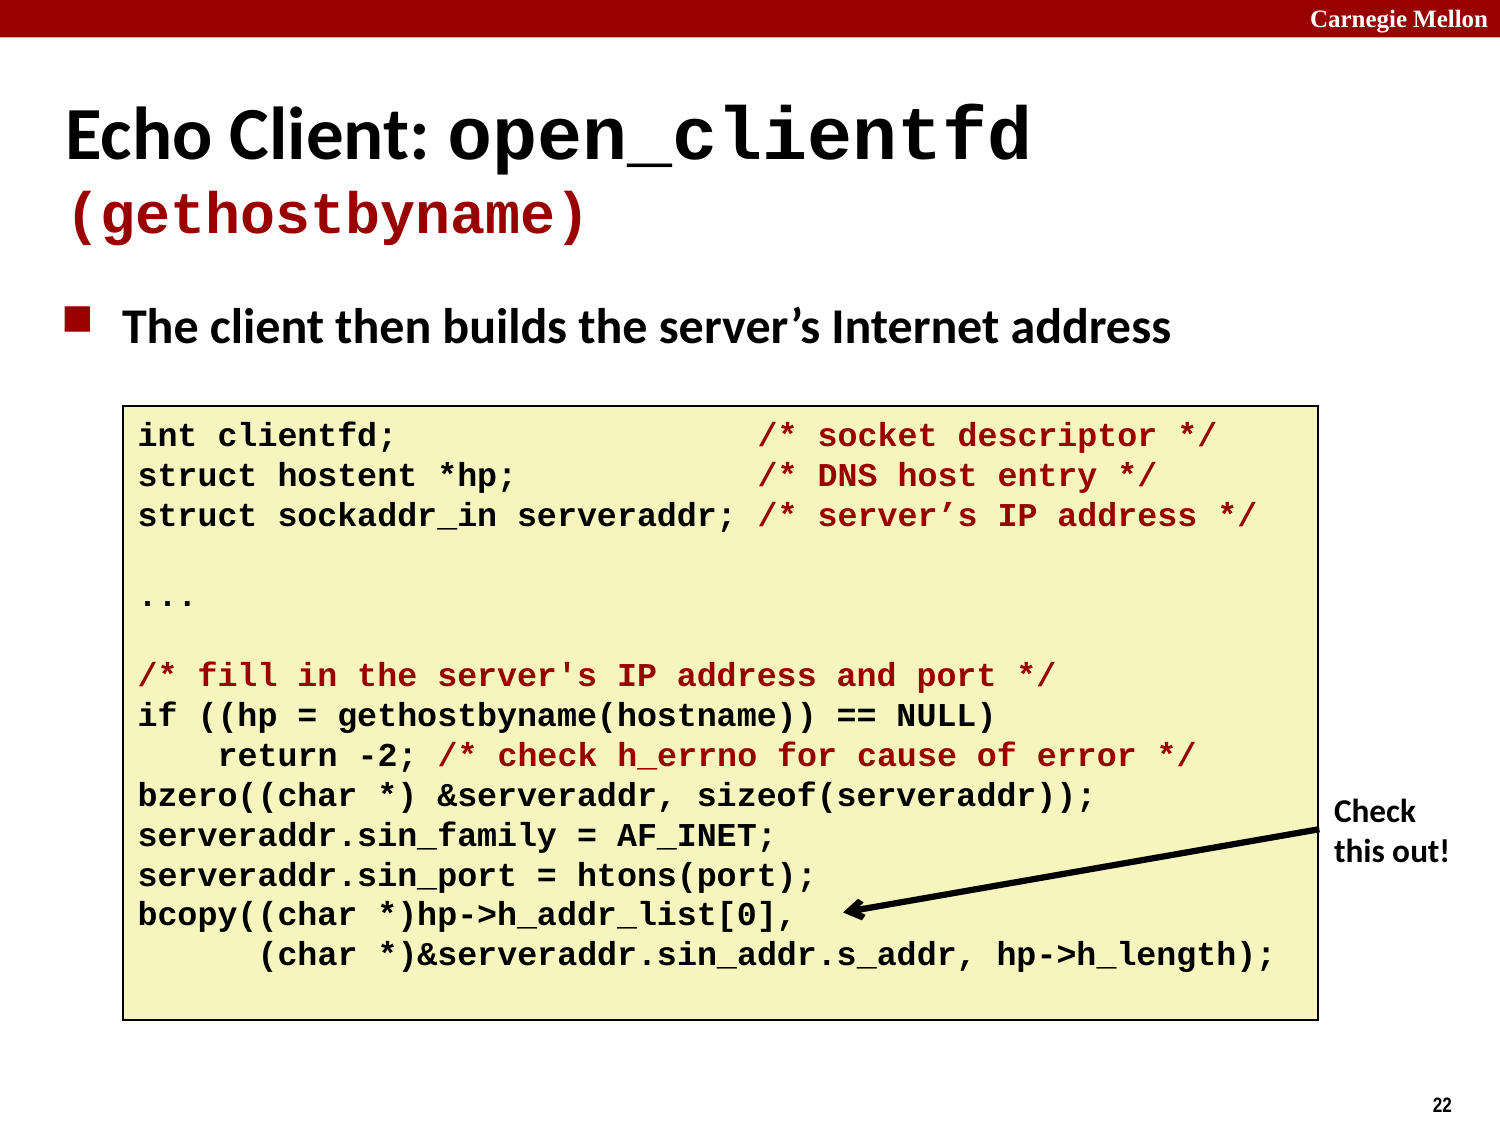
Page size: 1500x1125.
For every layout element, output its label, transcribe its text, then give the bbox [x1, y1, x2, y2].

text_box int clientfd; /* socket descriptor */ struct hostent *hp; /* DNS host entry */ struct sockaddr_in serveraddr; /* server’s IP address */ ... /* fill in the server's IP address and port */ if ((hp = gethostbyname(hostname)) == NULL) return -2; /* check h_errno for cause of error */ bzero((char *) &serveraddr, sizeof(serveraddr)); serveraddr.sin_family = AF_INET; serveraddr.sin_port = htons(port); bcopy((char *)hp->h_addr_list[0], (char *)&serveraddr.sin_addr.s_addr, hp->h_length); [123, 406, 1319, 1020]
text_box Check this out! [1319, 781, 1466, 877]
list The client then builds the server’s Internet address [50, 285, 1406, 388]
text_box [842, 829, 1319, 913]
title Echo Client: open_clientfd (gethostbyname) [49, 74, 1388, 255]
